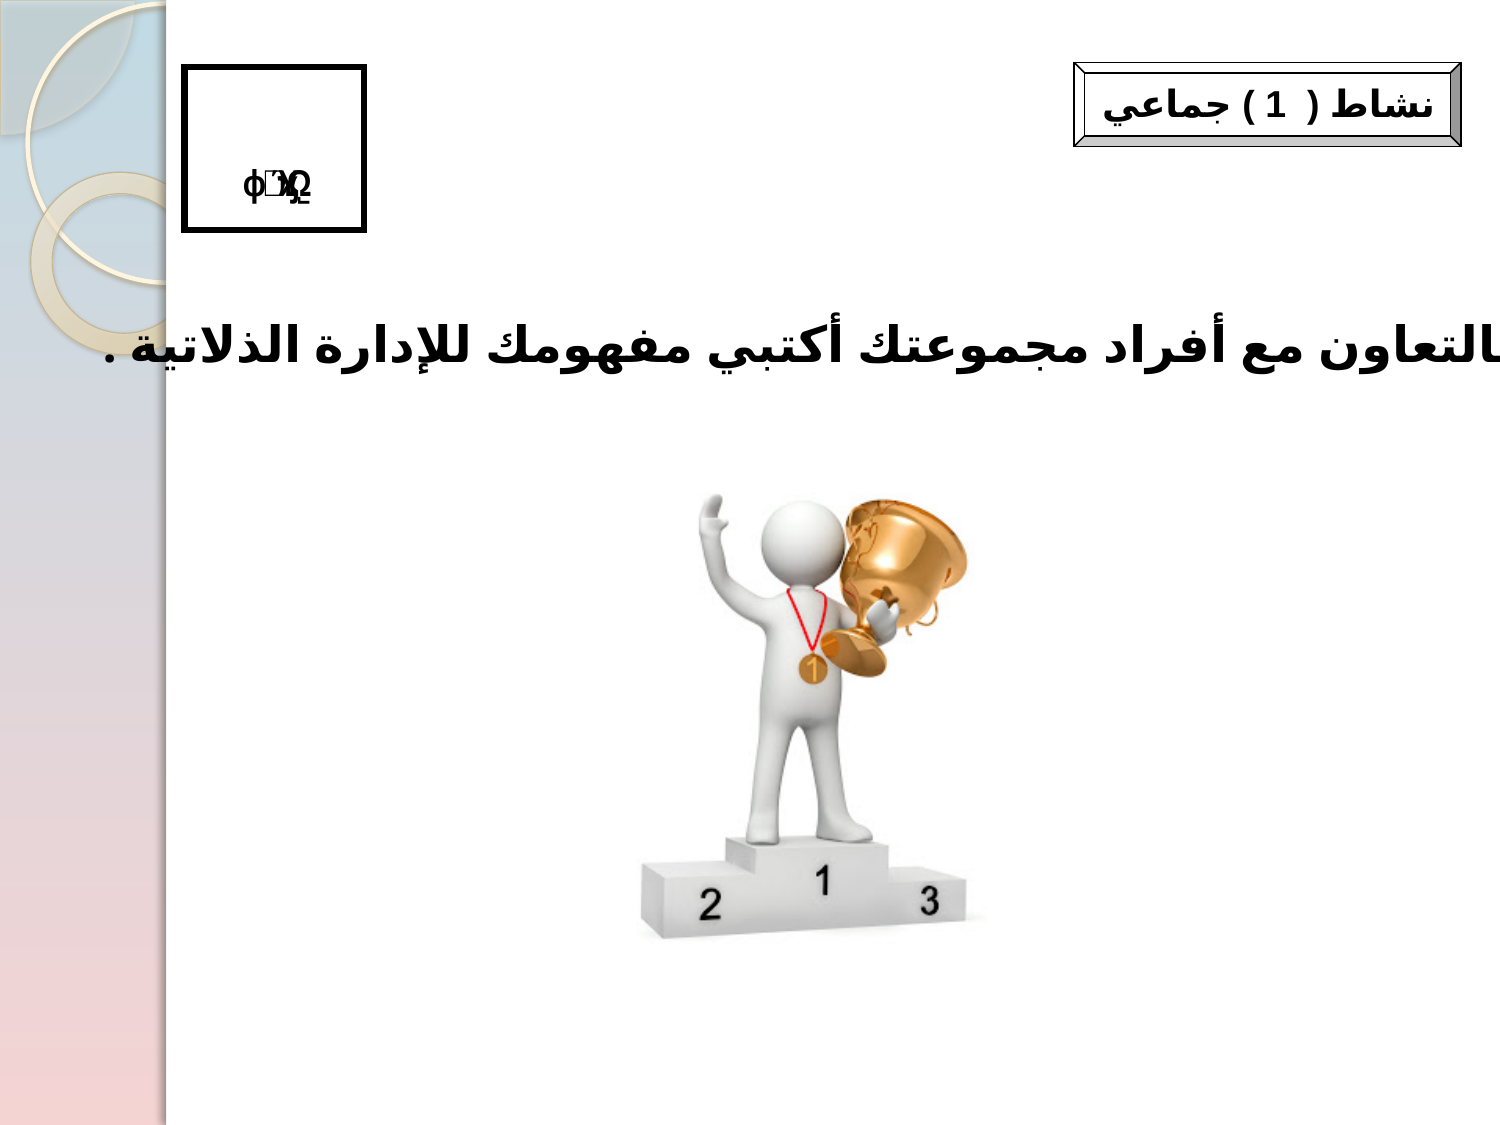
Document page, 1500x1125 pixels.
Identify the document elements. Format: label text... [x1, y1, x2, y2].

text_box بالتعاون مع أفراد مجموعتك أكتبي مفهومك للإدارة الذلاتية . [74, 304, 1500, 380]
picture [187, 70, 362, 227]
picture [573, 468, 1075, 969]
text_box نشاط ( 1 ) جماعي [1074, 62, 1461, 147]
